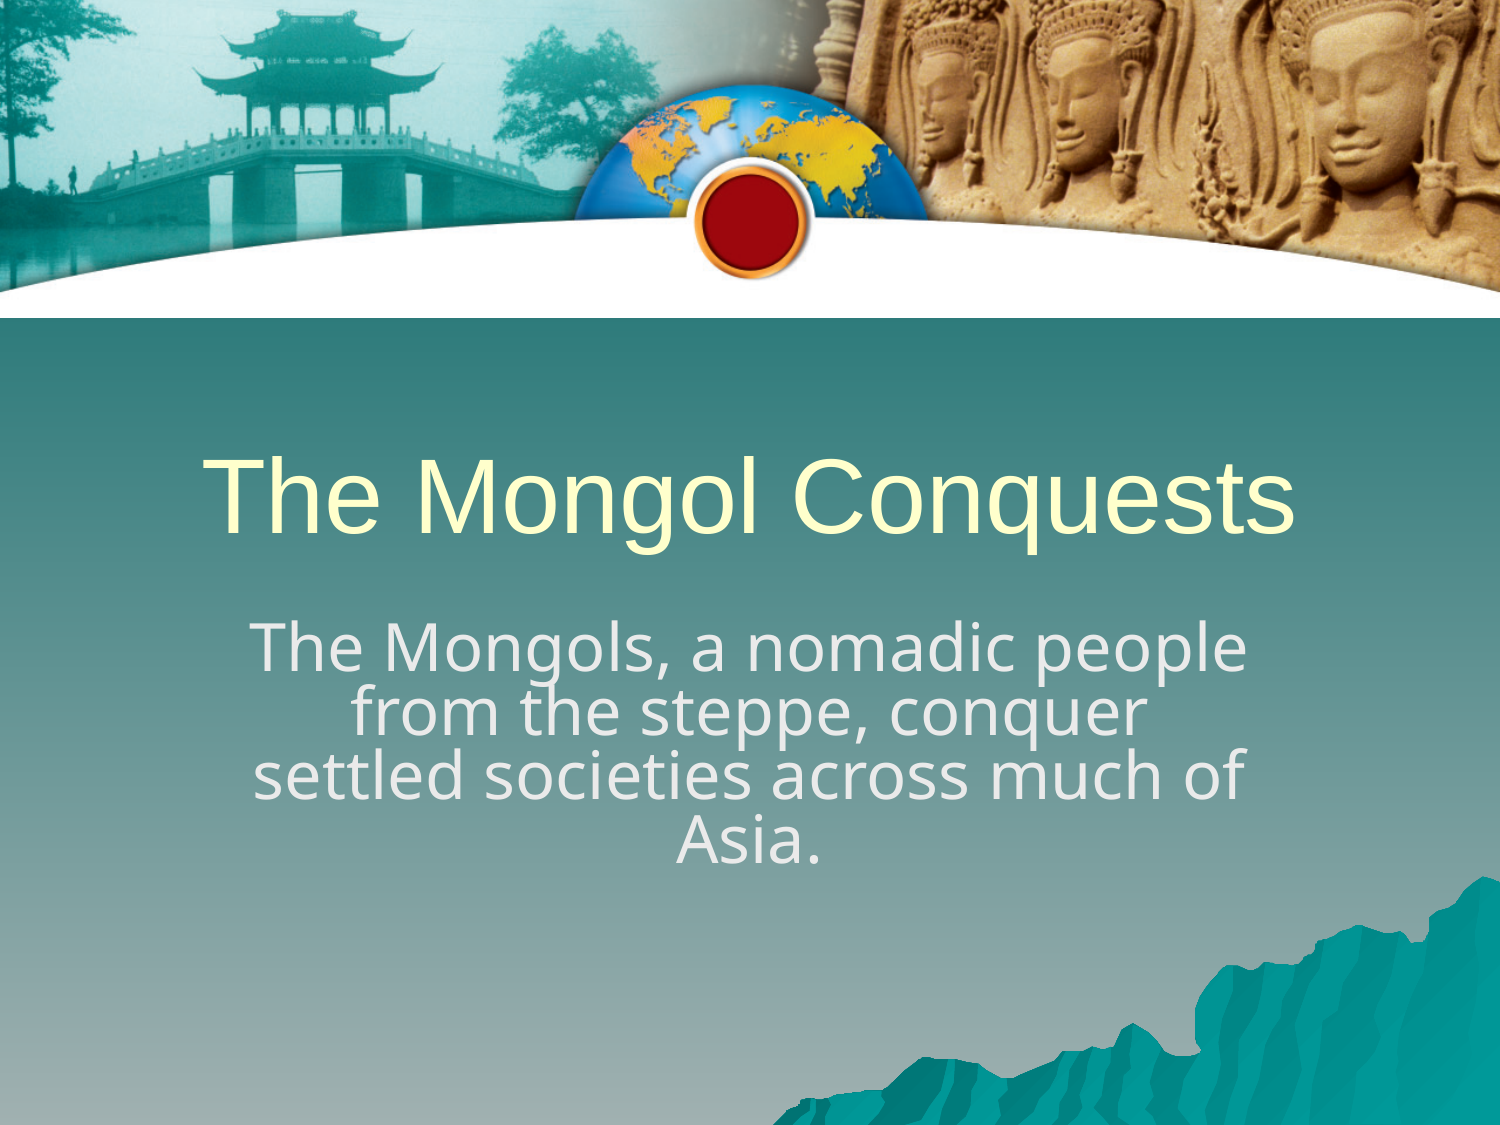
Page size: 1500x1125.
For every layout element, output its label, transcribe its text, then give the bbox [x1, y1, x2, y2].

subtitle The Mongols, a nomadic people from the steppe, conquer settled societies across much of Asia. [225, 612, 1275, 900]
title The Mongol Conquests [112, 327, 1388, 563]
picture [0, 0, 1500, 318]
